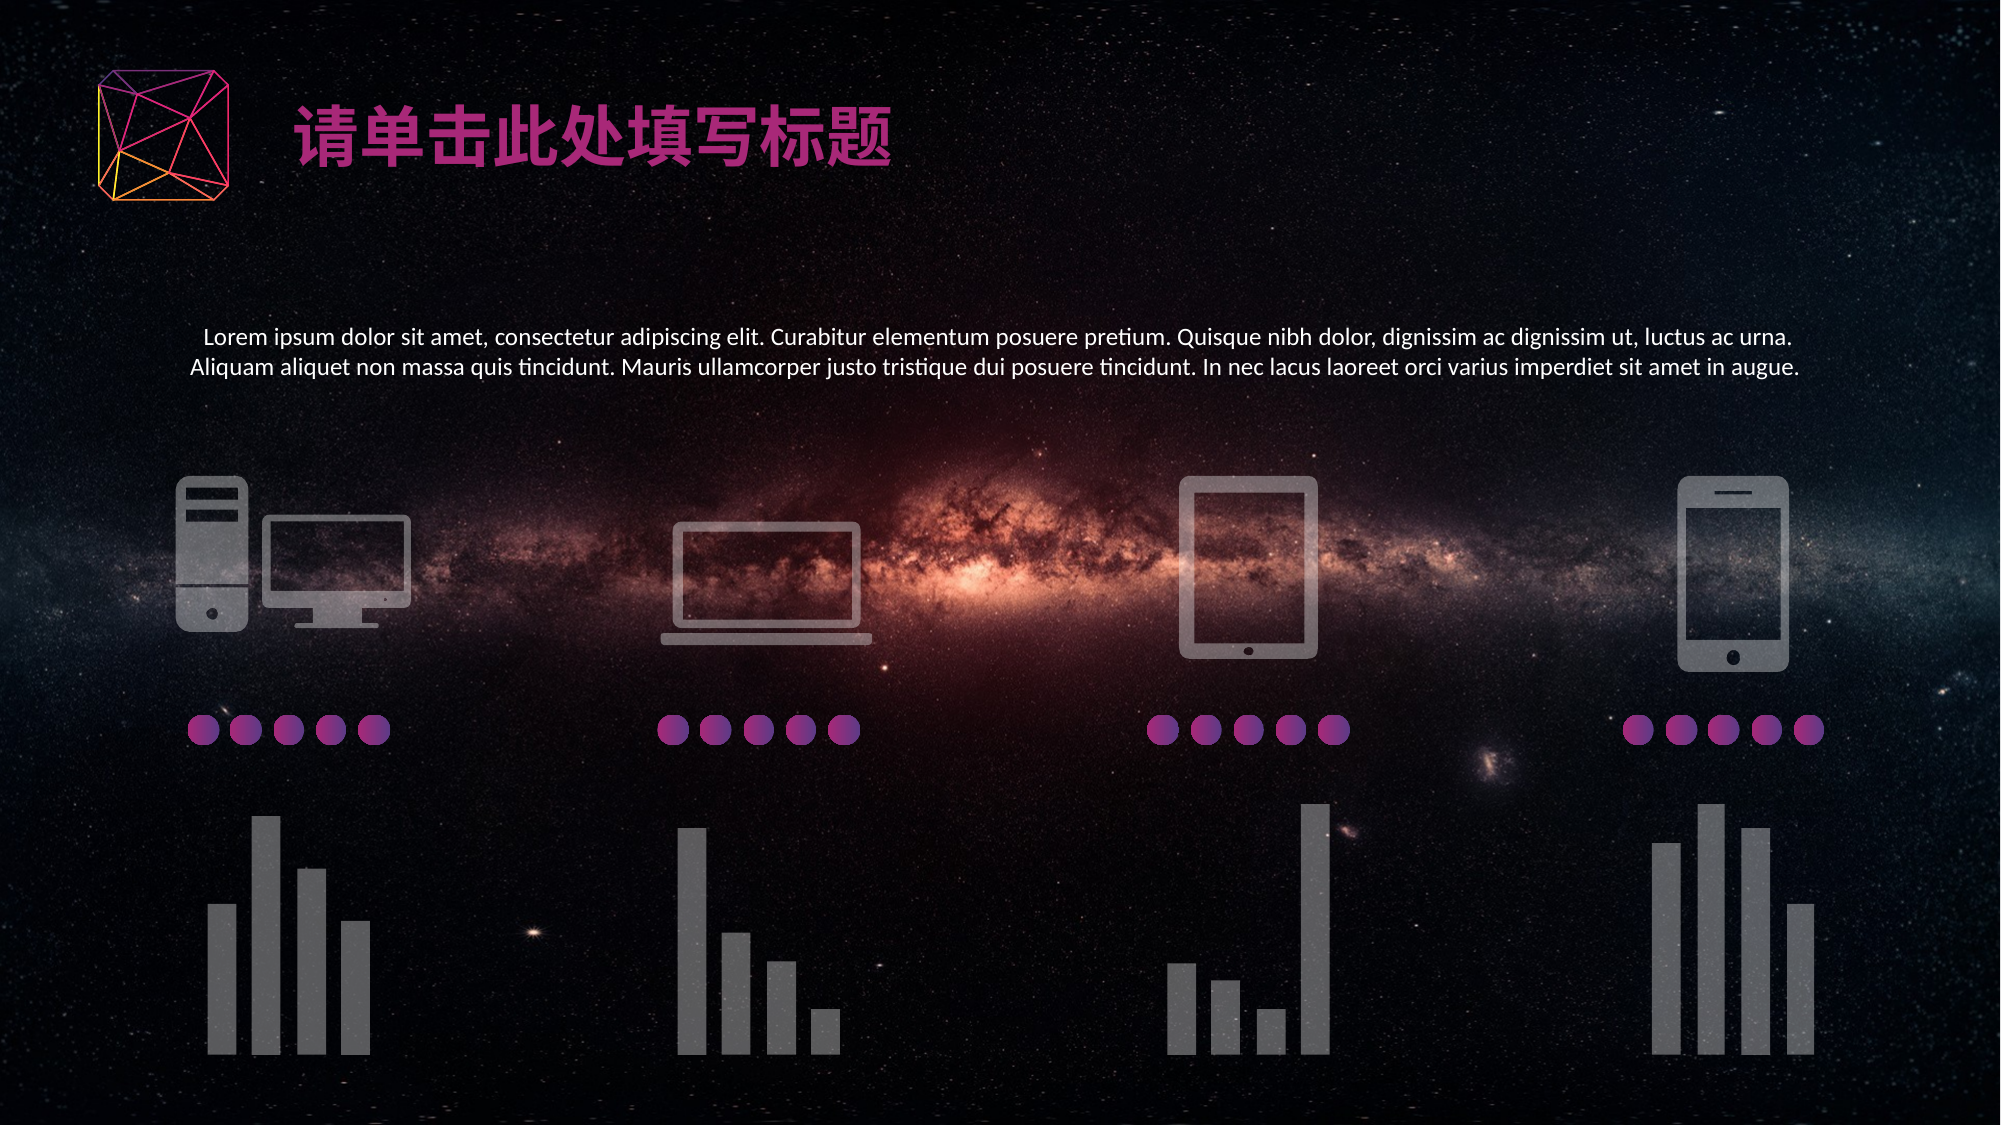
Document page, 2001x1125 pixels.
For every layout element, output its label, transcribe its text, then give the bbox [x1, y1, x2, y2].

text_box [207, 903, 237, 1055]
text_box [1787, 903, 1815, 1055]
text_box [1179, 514, 1318, 659]
text_box [1256, 1009, 1286, 1055]
text_box [672, 521, 861, 629]
text_box [251, 816, 281, 1055]
text_box [341, 920, 370, 1055]
text_box [297, 868, 327, 1055]
text_box [767, 961, 797, 1055]
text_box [98, 70, 229, 200]
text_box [1623, 714, 1825, 746]
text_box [1147, 714, 1351, 746]
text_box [657, 714, 861, 746]
picture [0, 0, 2001, 1125]
text_box [1697, 804, 1725, 1055]
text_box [187, 714, 391, 746]
text_box [262, 514, 411, 629]
text_box [1211, 980, 1240, 1055]
text_box 请单击此处填写标题 [280, 88, 1347, 181]
text_box [1651, 843, 1681, 1055]
text_box [811, 1009, 840, 1055]
text_box Lorem ipsum dolor sit amet, consectetur adipiscing elit. Curabitur elementum posuere pretium. Quisque nibh dolor, dignissim ac dignissim ut, luctus ac urna. Aliquam aliquet non massa quis tincidunt. Mauris ullamcorper justo tristique dui posuere tincidunt. In nec lacus laoreet orci varius imperdiet sit amet in augue. [146, 312, 1854, 514]
text_box [721, 932, 751, 1055]
text_box [175, 587, 249, 632]
text_box [660, 633, 873, 646]
text_box [1167, 963, 1197, 1055]
text_box [1677, 514, 1790, 672]
text_box [677, 828, 707, 1055]
text_box [175, 514, 249, 585]
text_box [1300, 804, 1330, 1055]
text_box [1741, 828, 1771, 1055]
